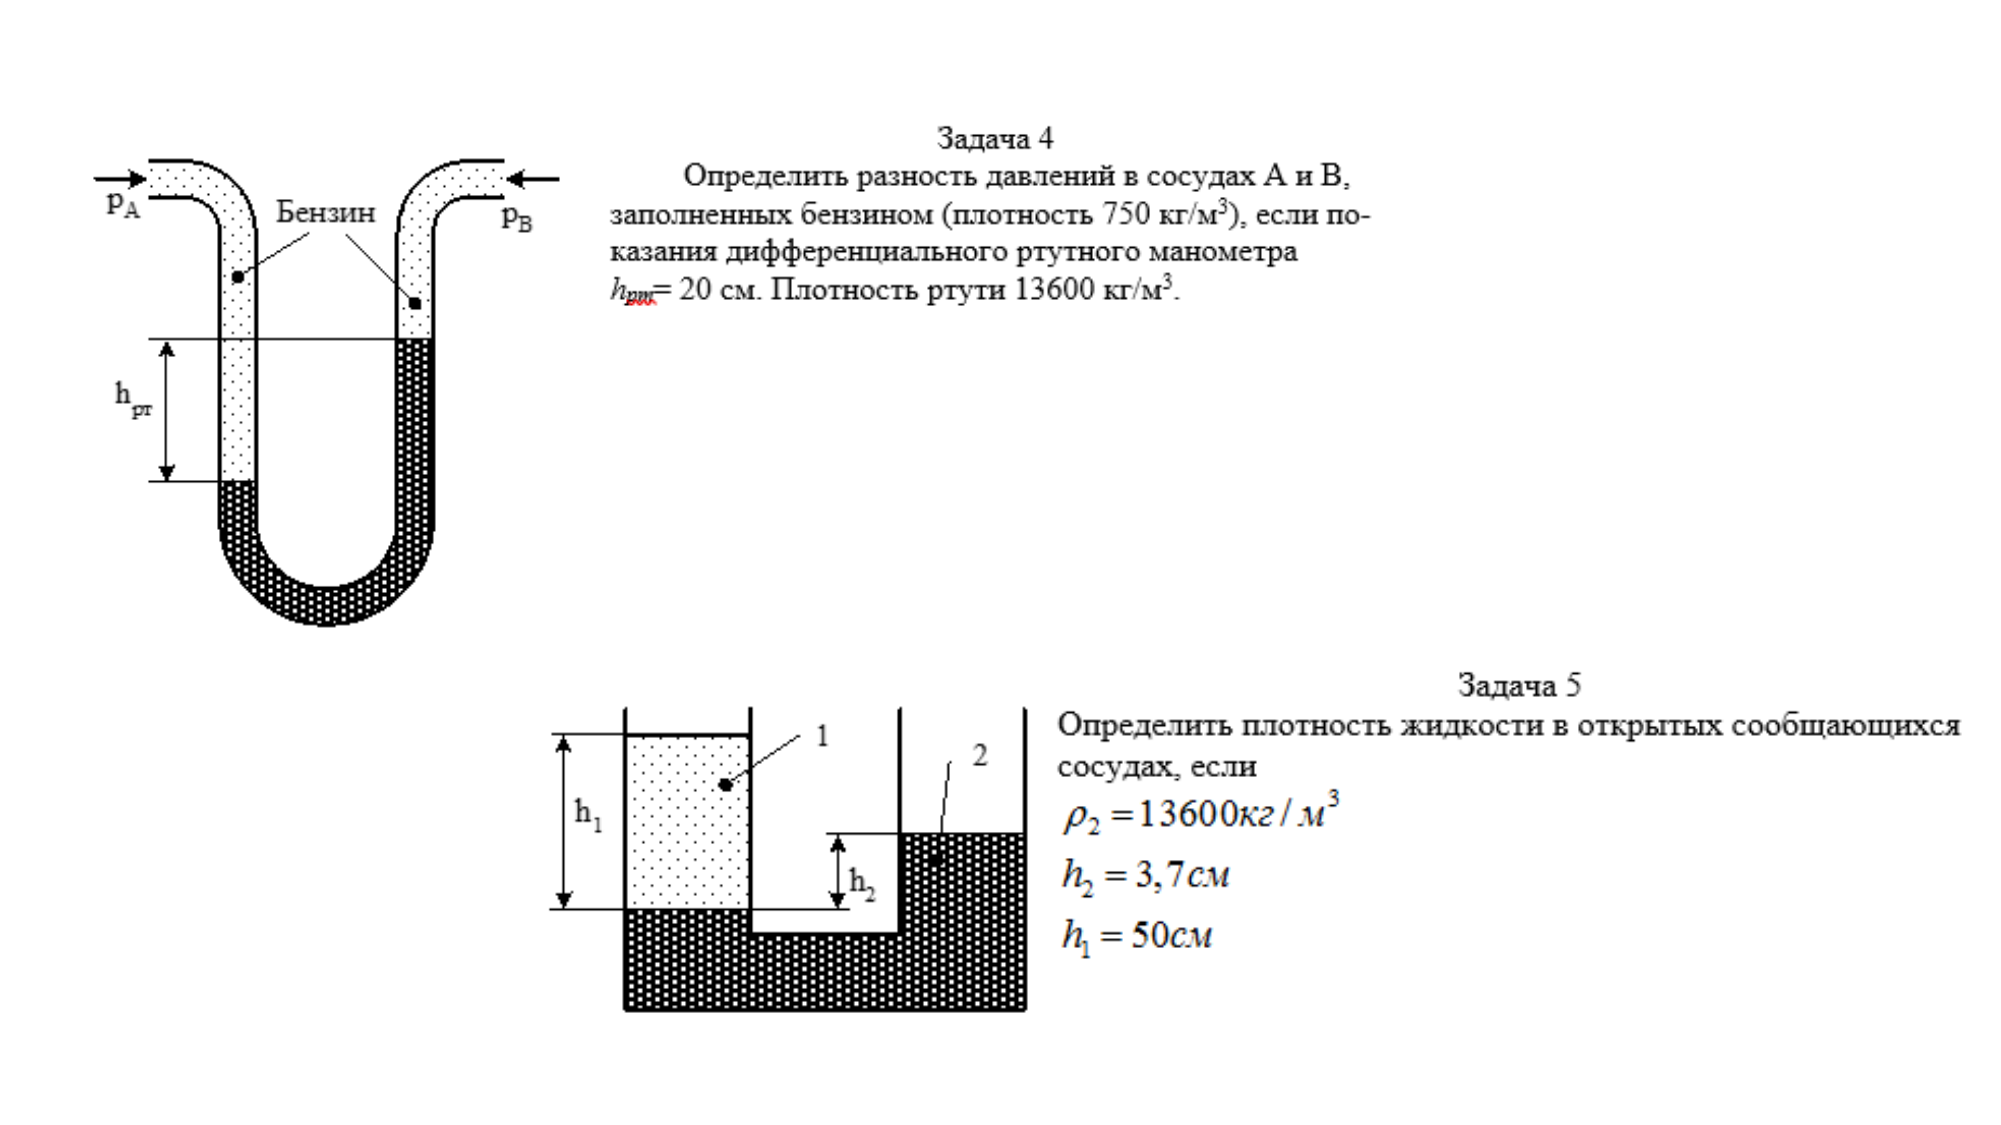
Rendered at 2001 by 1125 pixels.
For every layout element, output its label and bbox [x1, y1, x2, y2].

picture [92, 78, 1977, 1041]
